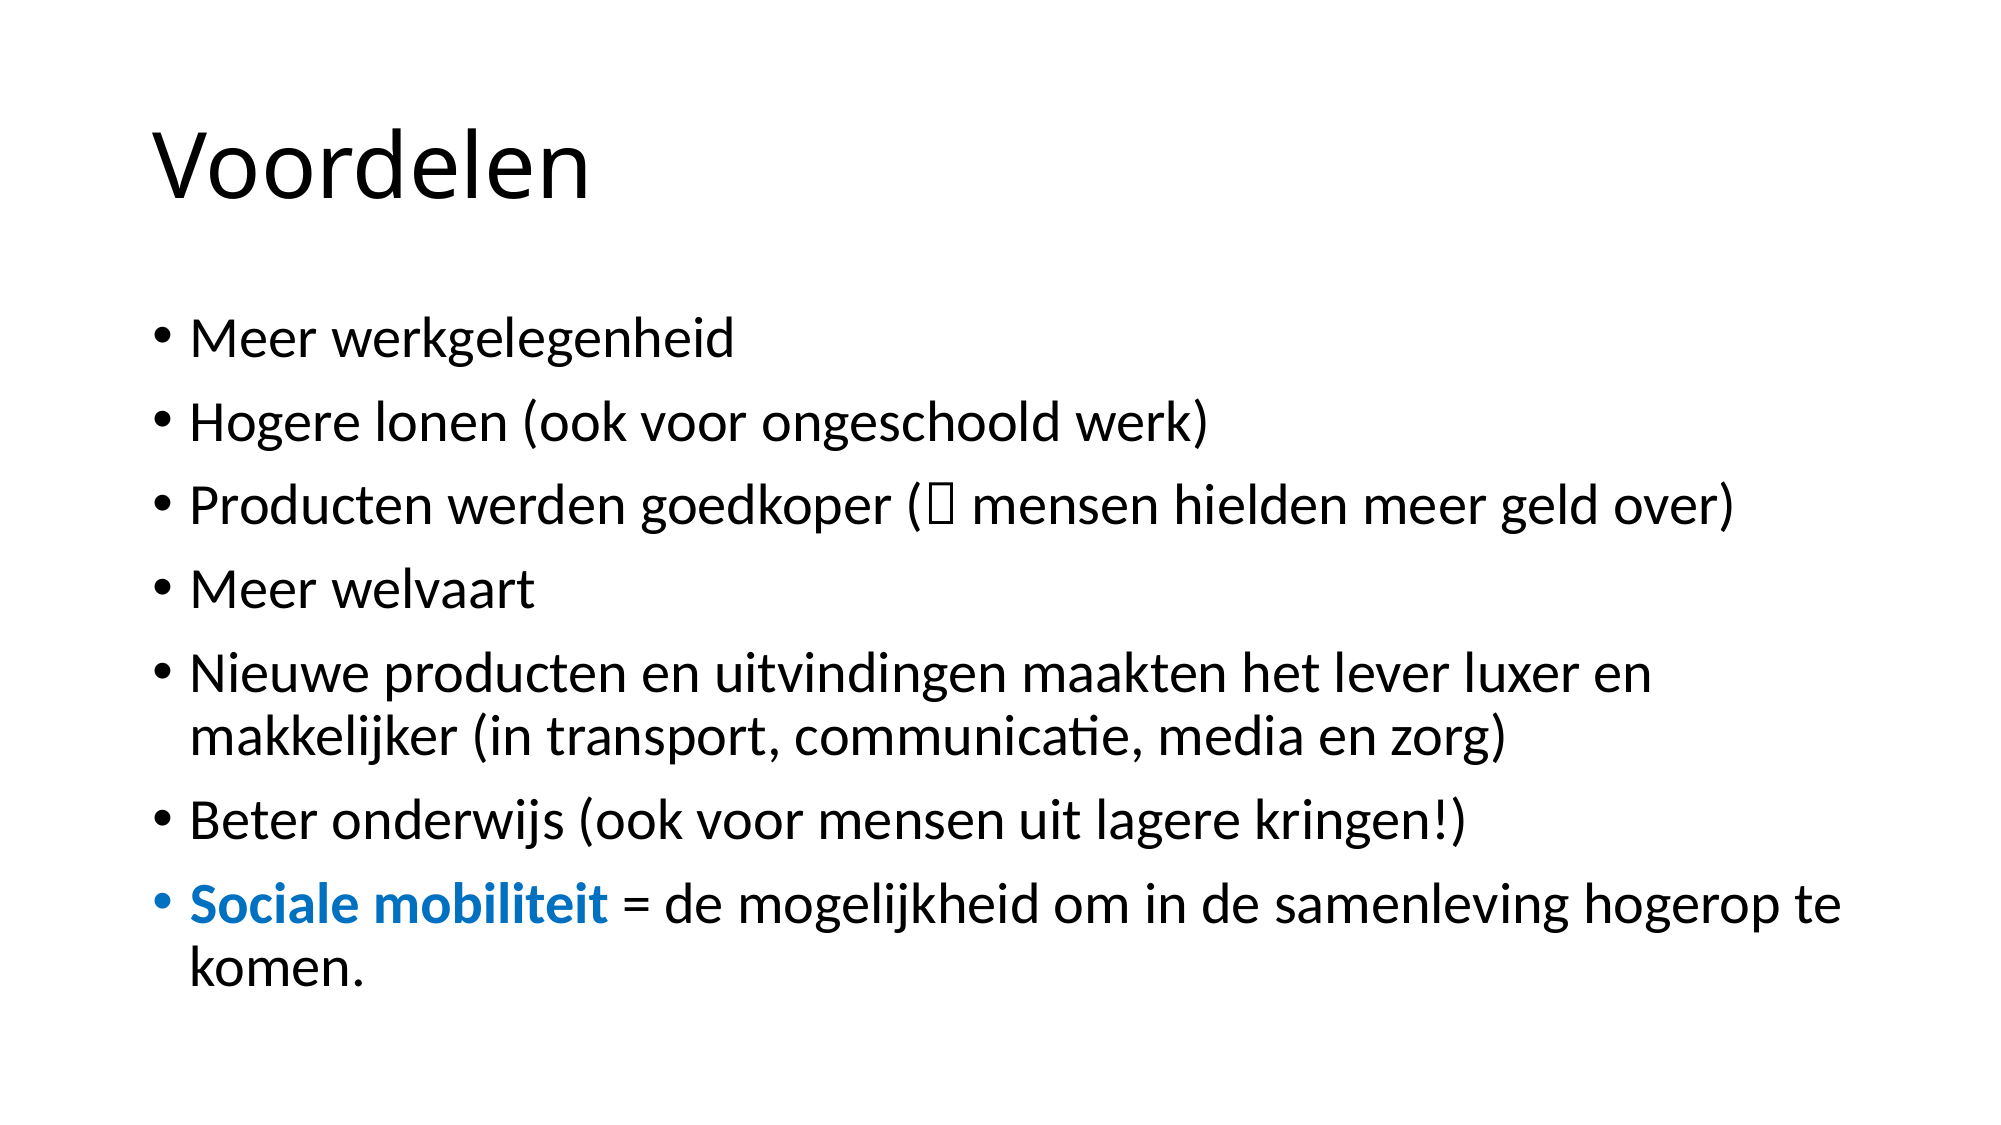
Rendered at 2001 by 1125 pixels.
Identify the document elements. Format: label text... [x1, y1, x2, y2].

list Meer werkgelegenheid Hogere lonen (ook voor ongeschoold werk) Producten werden goedkoper ( mensen hielden meer geld over) Meer welvaart Nieuwe producten en uitvindingen maakten het lever luxer en makkelijker (in transport, communicatie, media en zorg) Beter onderwijs (ook voor mensen uit lagere kringen!) Sociale mobiliteit = de mogelijkheid om in de samenleving hogerop te komen. [137, 299, 1863, 1014]
title Voordelen [137, 59, 1863, 278]
